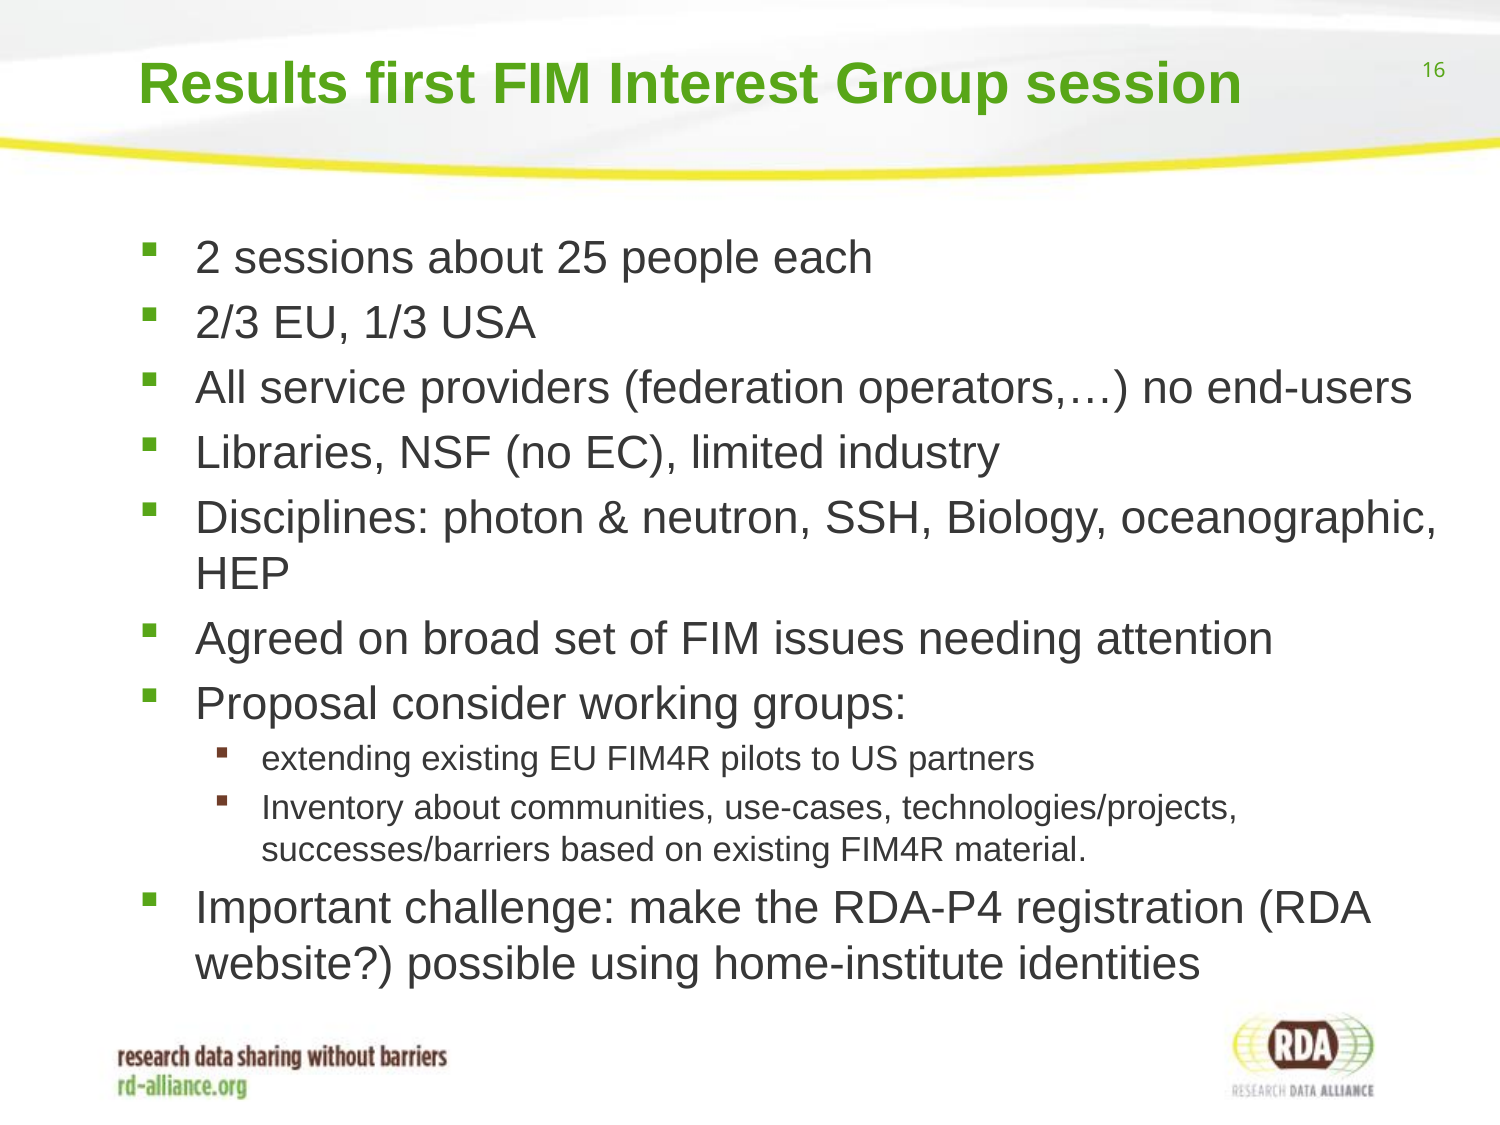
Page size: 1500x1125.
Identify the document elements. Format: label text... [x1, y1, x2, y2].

picture [0, 0, 1500, 1125]
list 2 sessions about 25 people each 2/3 EU, 1/3 USA All service providers (federation operators,…) no end-users Libraries, NSF (no EC), limited industry Disciplines: photon & neutron, SSH, Biology, oceanographic, HEP Agreed on broad set of FIM issues needing attention Proposal consider working groups: extending existing EU FIM4R pilots to US partners Inventory about communities, use-cases, technologies/projects, successes/barriers based on existing FIM4R material. Important challenge: make the RDA-P4 registration (RDA website?) possible using home-institute identities [123, 219, 1459, 1005]
title Results first FIM Interest Group session [123, 0, 1365, 161]
